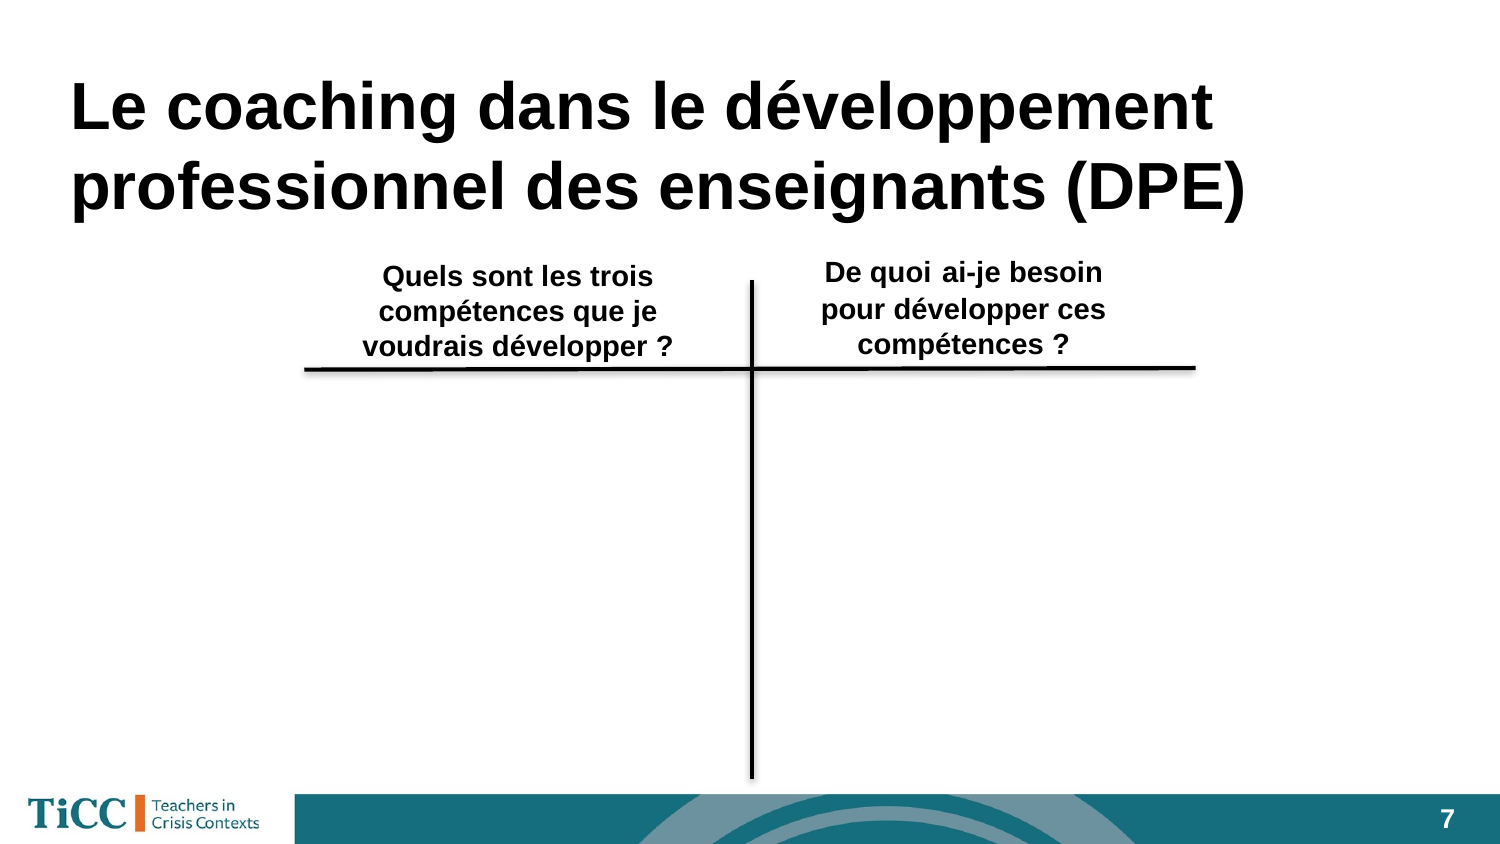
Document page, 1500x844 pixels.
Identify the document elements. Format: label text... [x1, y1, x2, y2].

text_box Quels sont les trois compétences que je voudrais développer ? [318, 249, 719, 311]
picture [0, 0, 1500, 844]
slide_number ‹#› [1380, 785, 1470, 844]
text_box De quoi ai-je besoin pour développer ces compétences ? [786, 237, 1142, 299]
title Le coaching dans le développement professionnel des enseignants (DPE) [55, 50, 1406, 238]
